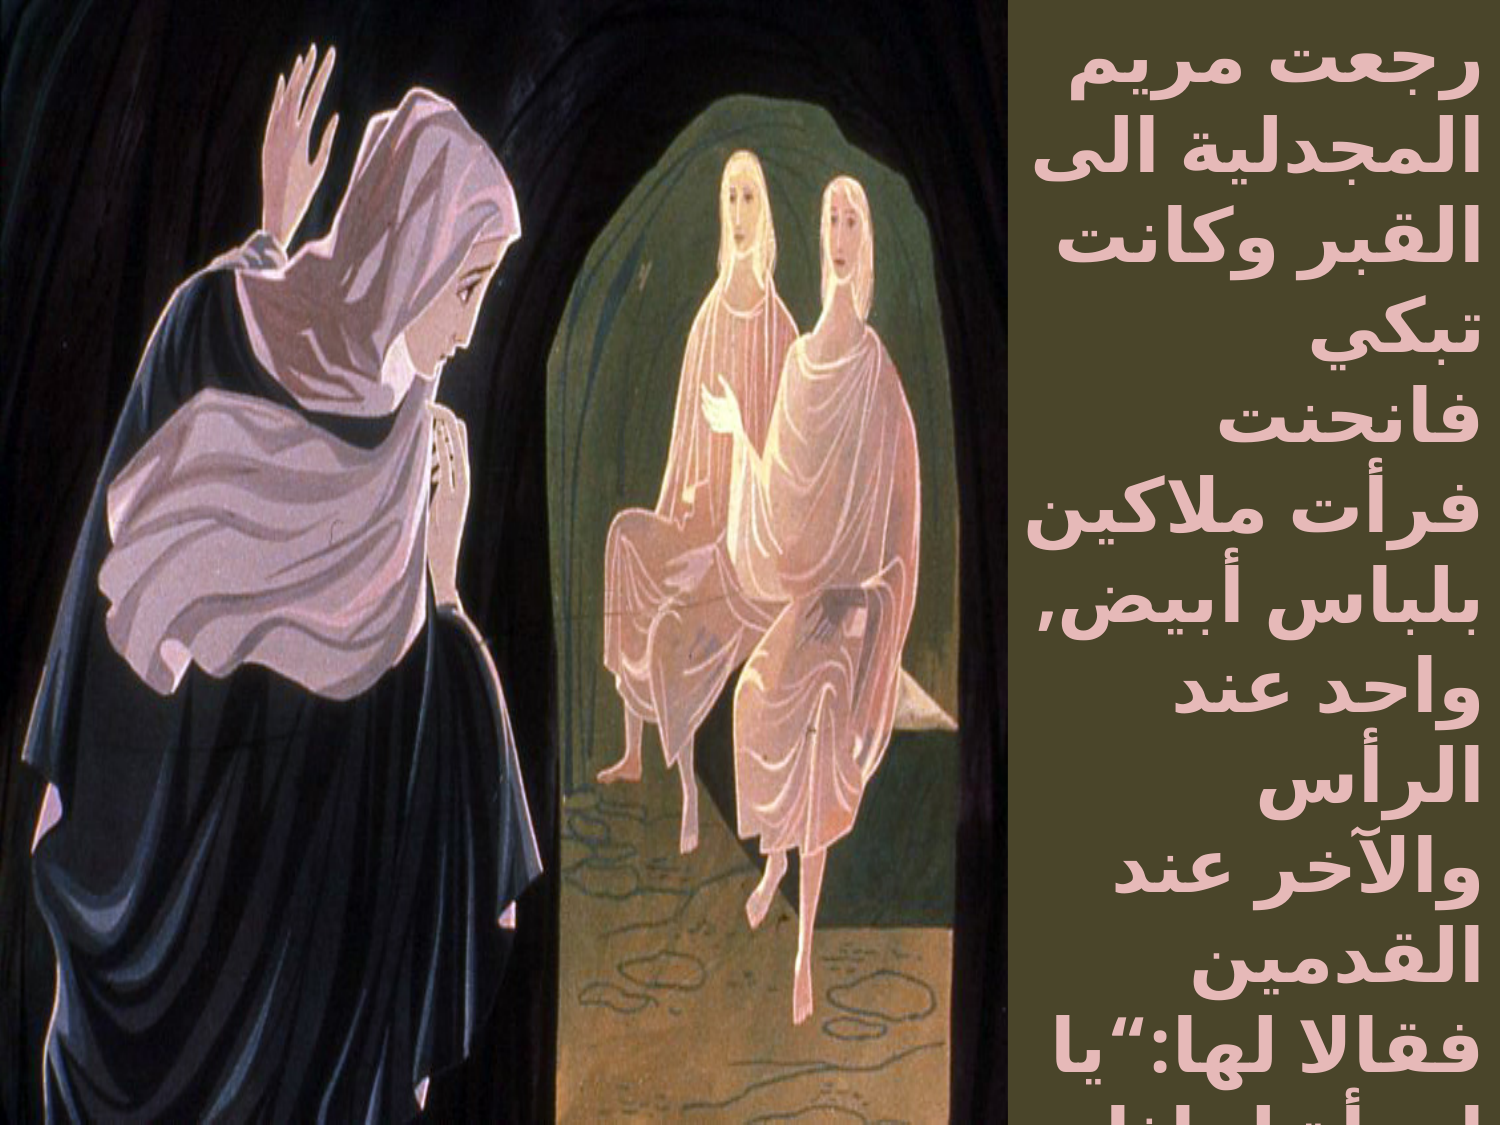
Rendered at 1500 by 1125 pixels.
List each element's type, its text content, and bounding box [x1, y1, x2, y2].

picture [0, 0, 1008, 1125]
text_box رجعت مريم المجدلية الى القبر وكانت تبكي فانحنت فرأت ملاكين بلباس أبيض, واحد عند الرأس والآخر عند القدمين فقالا لها:“يا امرأة لماذا تبكي؟ فأجابت :“ لقد أخذوا ربي ولا أعرف أين وضعوه [1009, 0, 1500, 1125]
